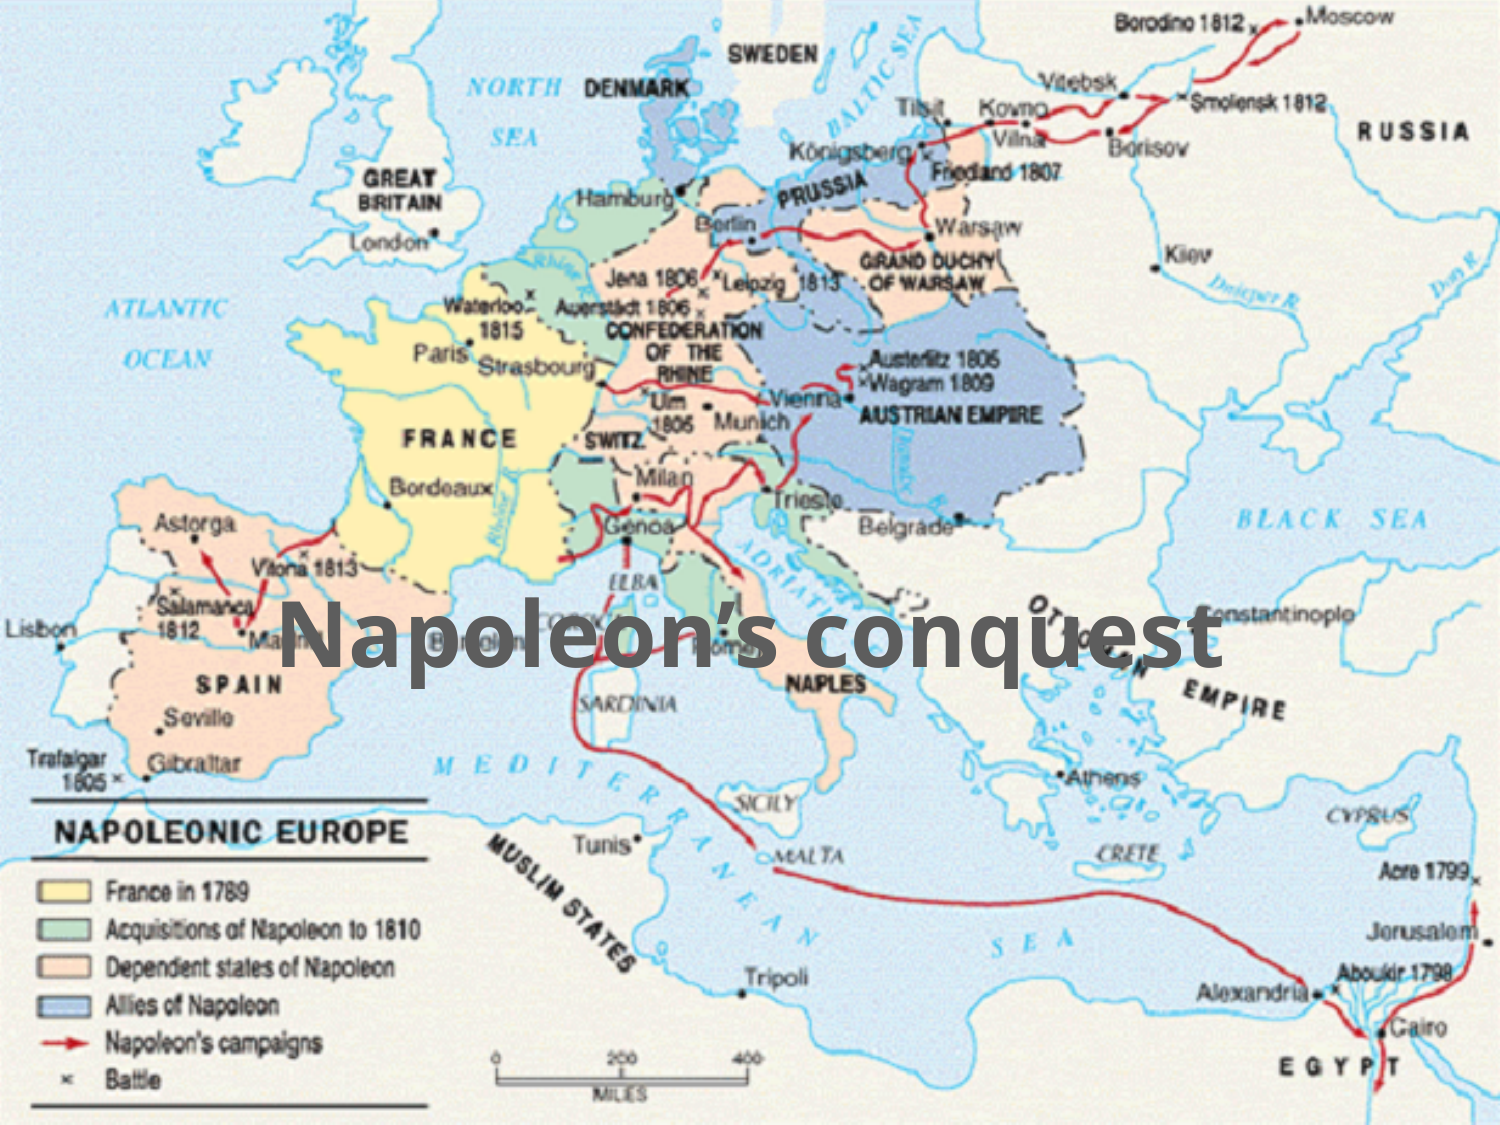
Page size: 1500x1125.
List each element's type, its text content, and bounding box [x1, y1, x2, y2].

title Napoleon’s conquest [75, 537, 1425, 725]
picture [0, 0, 1500, 1125]
